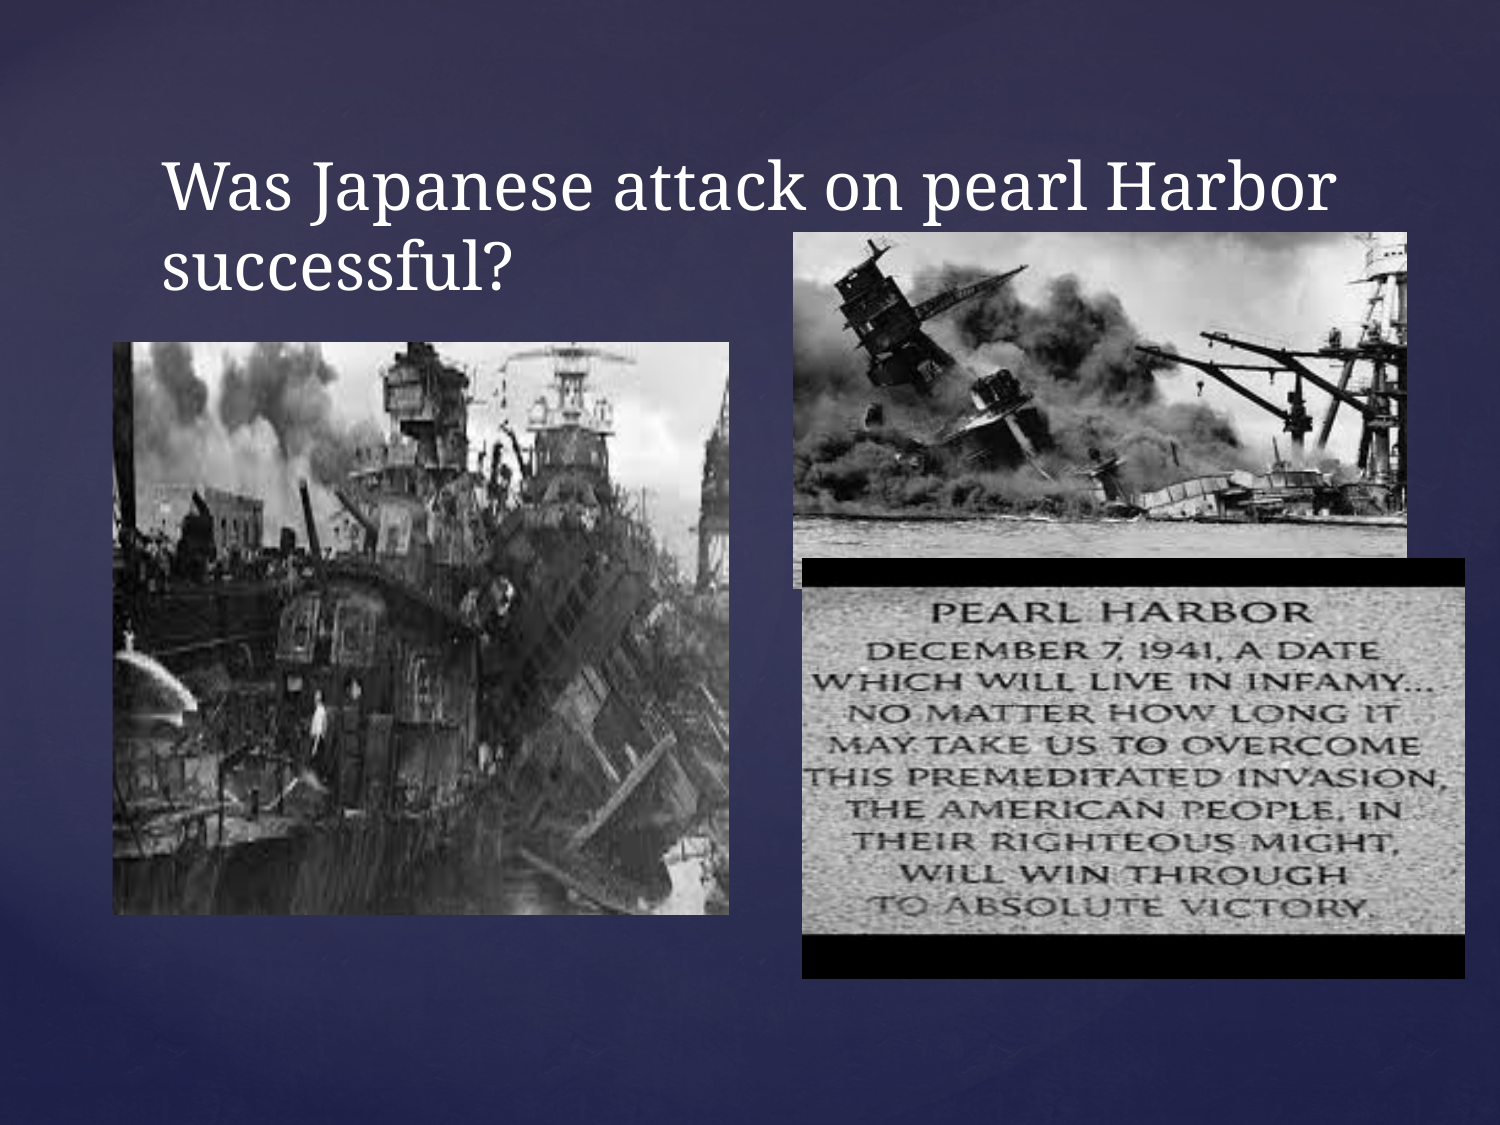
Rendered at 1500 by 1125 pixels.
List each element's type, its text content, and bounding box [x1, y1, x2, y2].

picture [111, 341, 730, 915]
picture [793, 232, 1465, 979]
text_box Was Japanese attack on pearl Harbor successful? [146, 135, 1379, 311]
